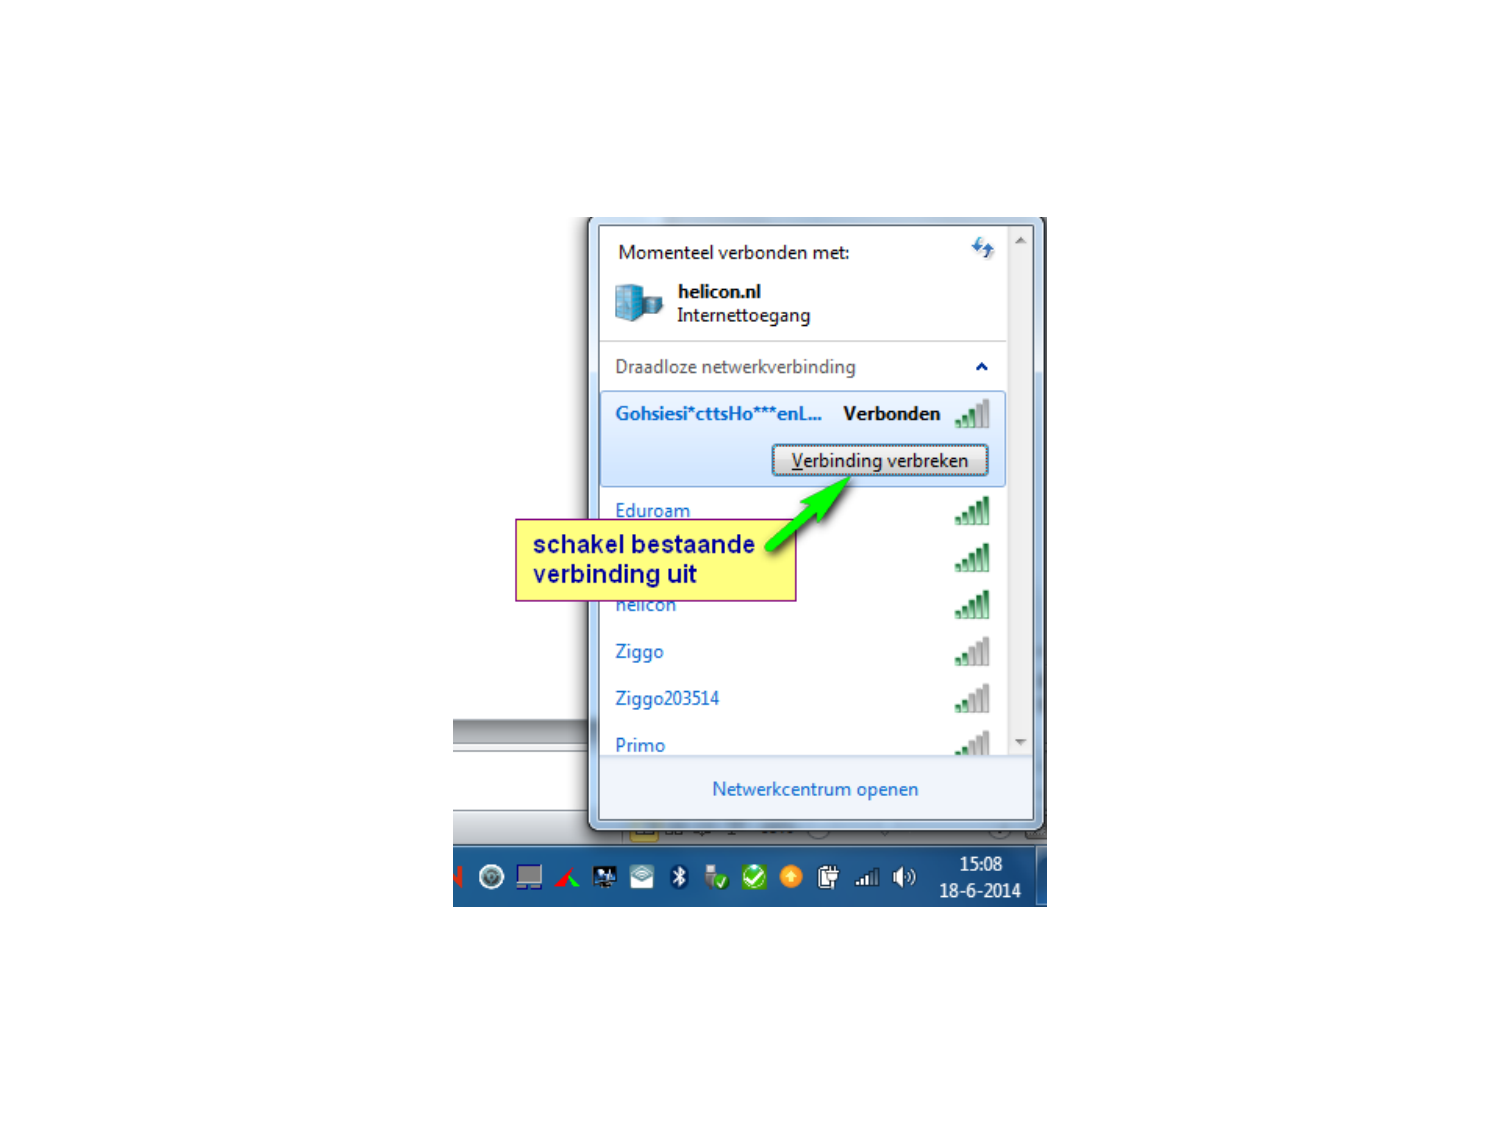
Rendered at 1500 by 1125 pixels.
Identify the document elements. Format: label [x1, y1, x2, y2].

picture [452, 217, 1048, 908]
